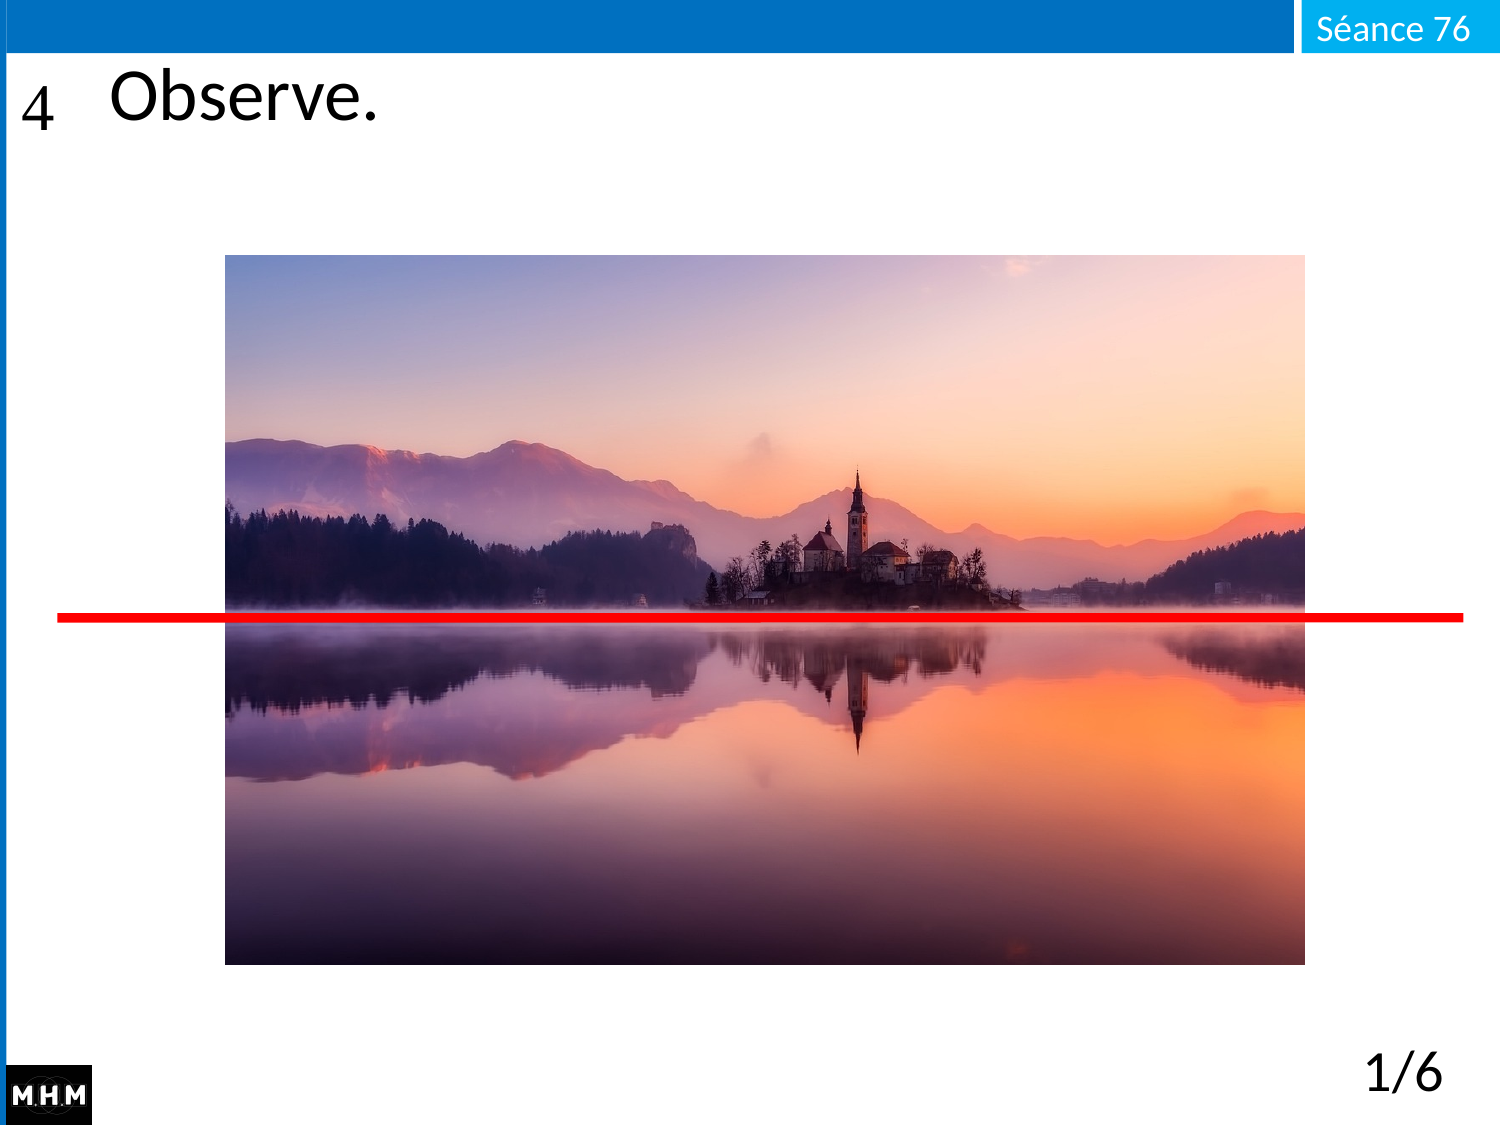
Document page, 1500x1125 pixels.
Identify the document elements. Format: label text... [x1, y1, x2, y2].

title Observe. [94, 57, 1389, 144]
picture [225, 619, 1305, 965]
text_box 1/6 [1319, 1026, 1488, 1111]
picture [6, 1065, 92, 1125]
picture [225, 254, 1305, 617]
